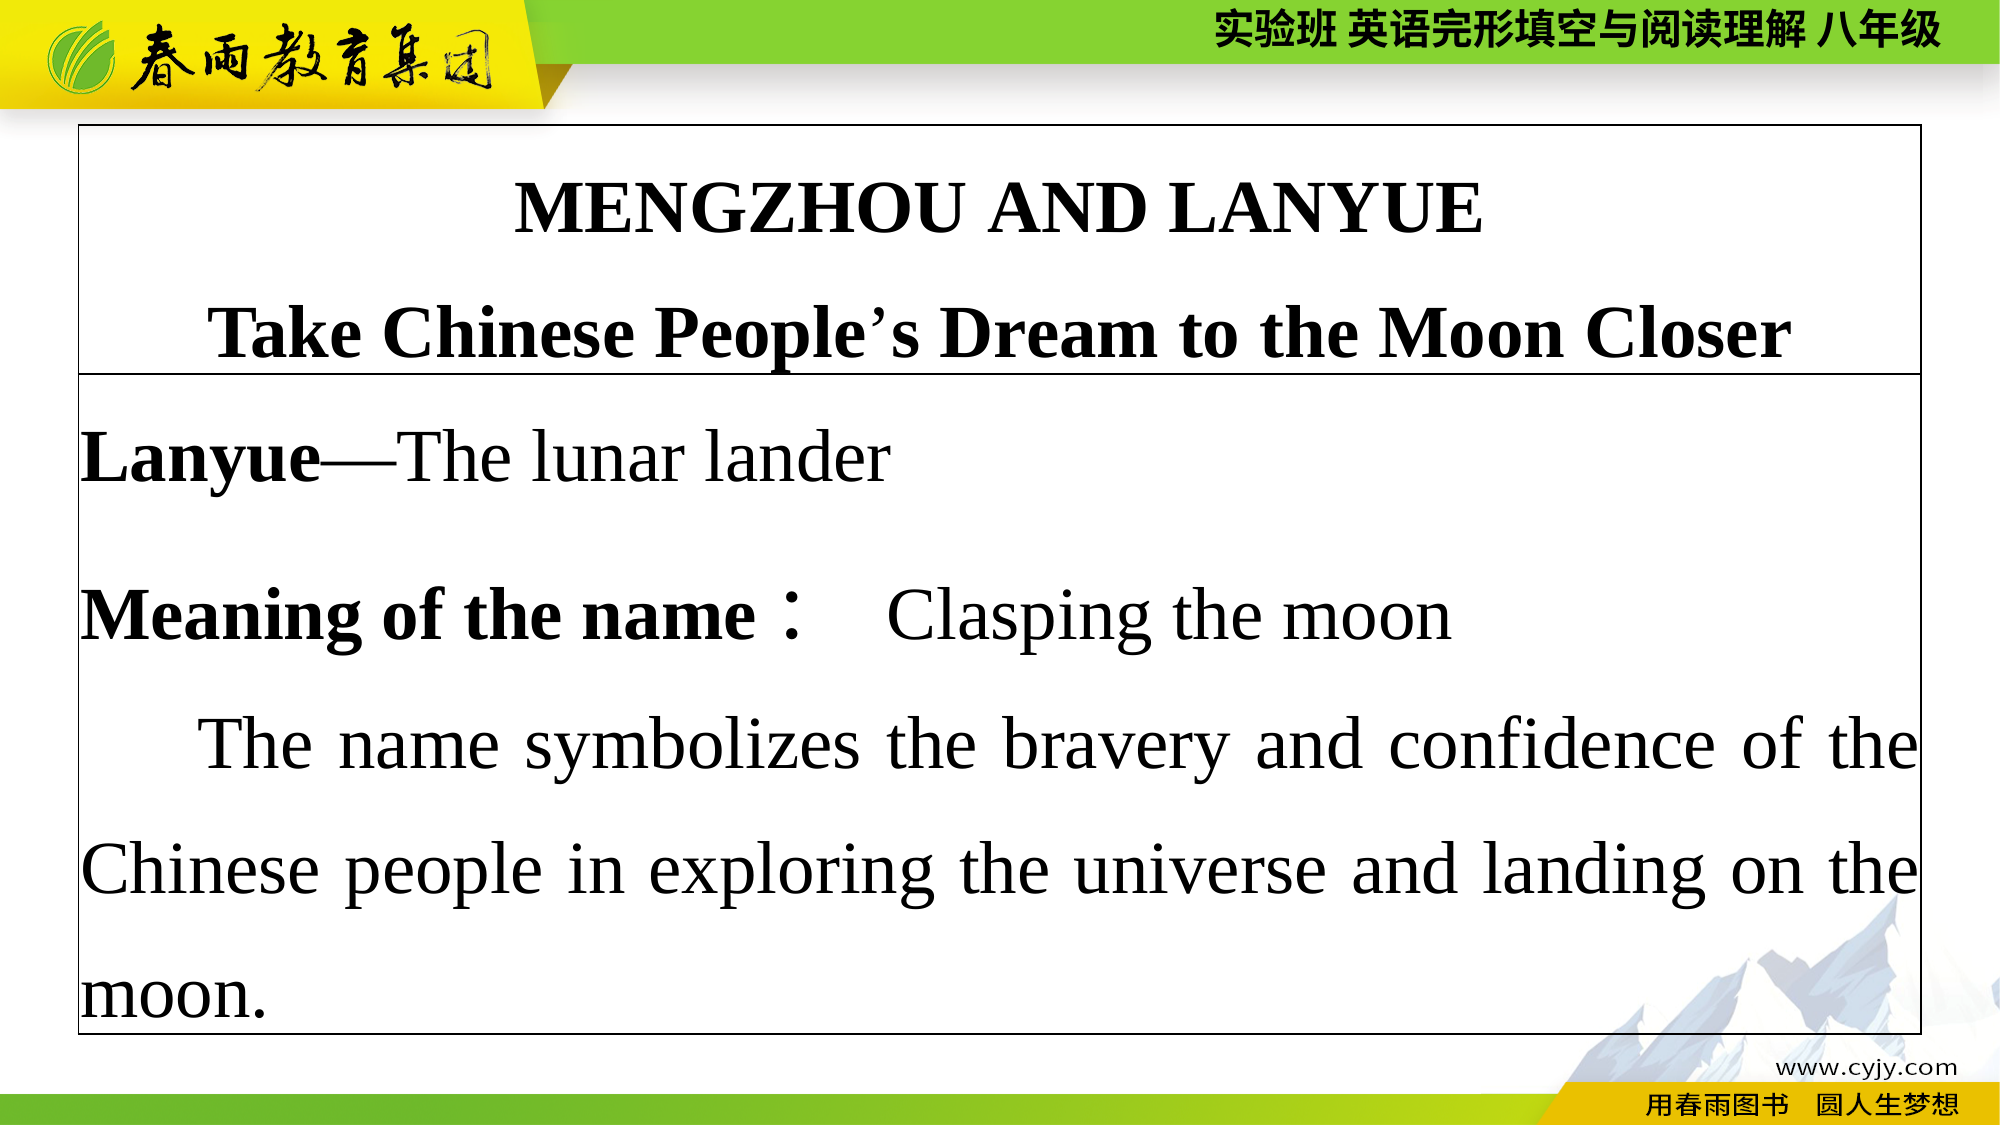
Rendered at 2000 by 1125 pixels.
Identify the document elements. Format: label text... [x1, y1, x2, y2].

table_cell Lanyue—The lunar lander Meaning of the name： Clasping the moon The name symbolizes the bravery and confidence of the Chinese people in exploring the universe and landing on the moon. [79, 375, 1920, 1033]
table_header MENGZHOU AND LANYUE Take Chinese People’s Dream to the Moon Closer [79, 126, 1920, 373]
picture [0, 0, 2000, 1125]
